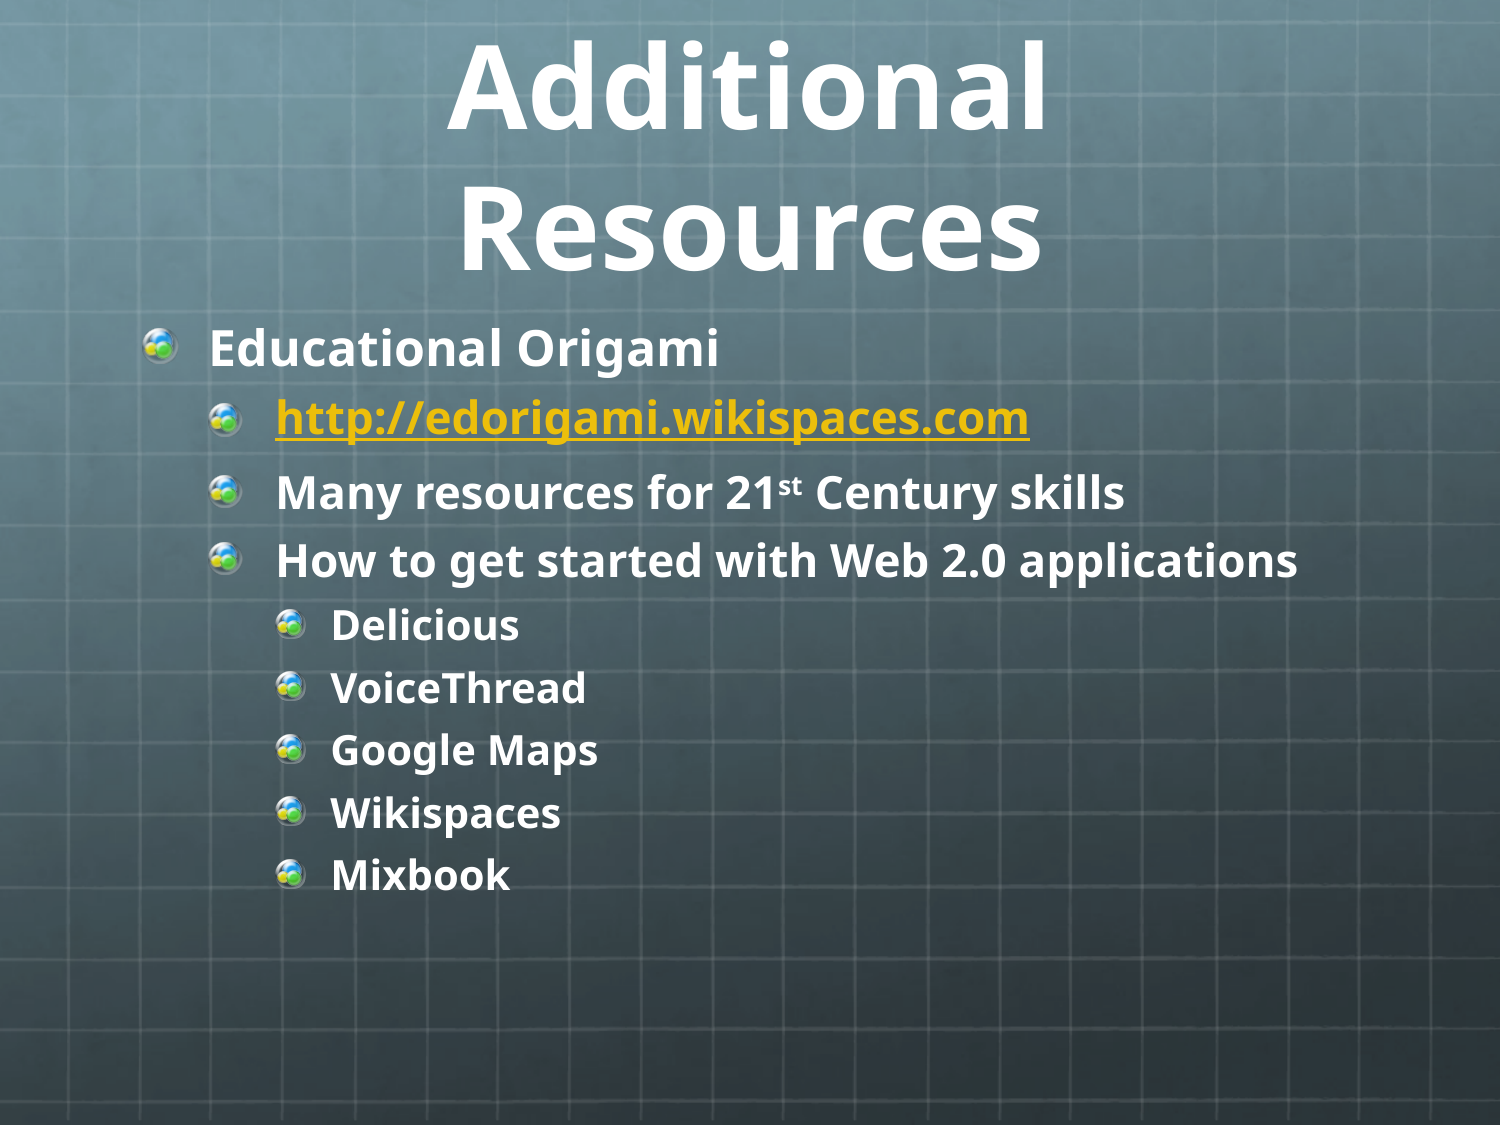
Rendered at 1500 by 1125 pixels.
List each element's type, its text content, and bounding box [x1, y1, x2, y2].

list Educational Origami http://edorigami.wikispaces.com Many resources for 21st Century skills How to get started with Web 2.0 applications Delicious VoiceThread Google Maps Wikispaces Mixbook [127, 308, 1372, 958]
title Additional Resources [127, 17, 1372, 289]
picture [0, 0, 1500, 1125]
